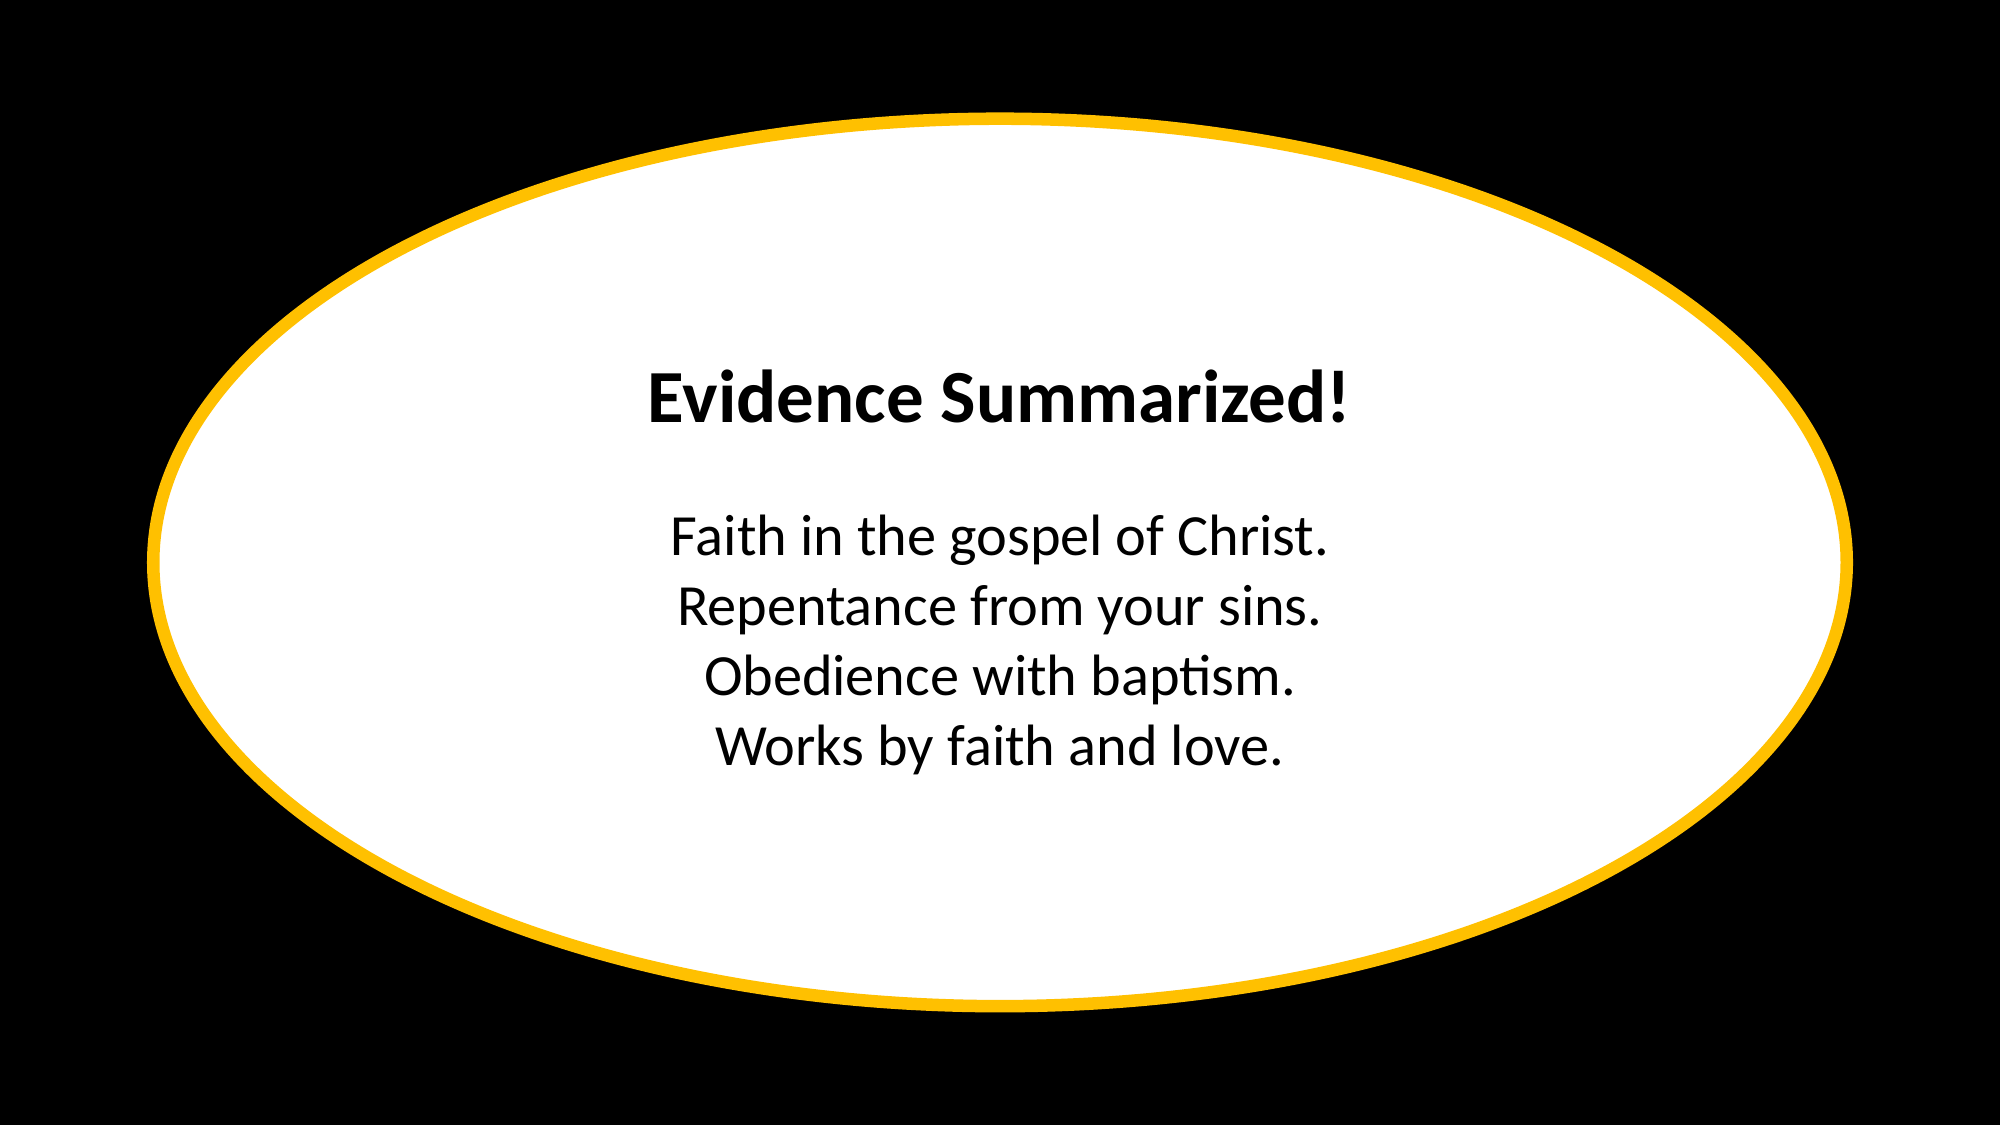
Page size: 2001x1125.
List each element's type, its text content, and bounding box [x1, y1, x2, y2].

text_box Evidence Summarized! Faith in the gospel of Christ. Repentance from your sins. Obedience with baptism. Works by faith and love. [152, 117, 1848, 1008]
